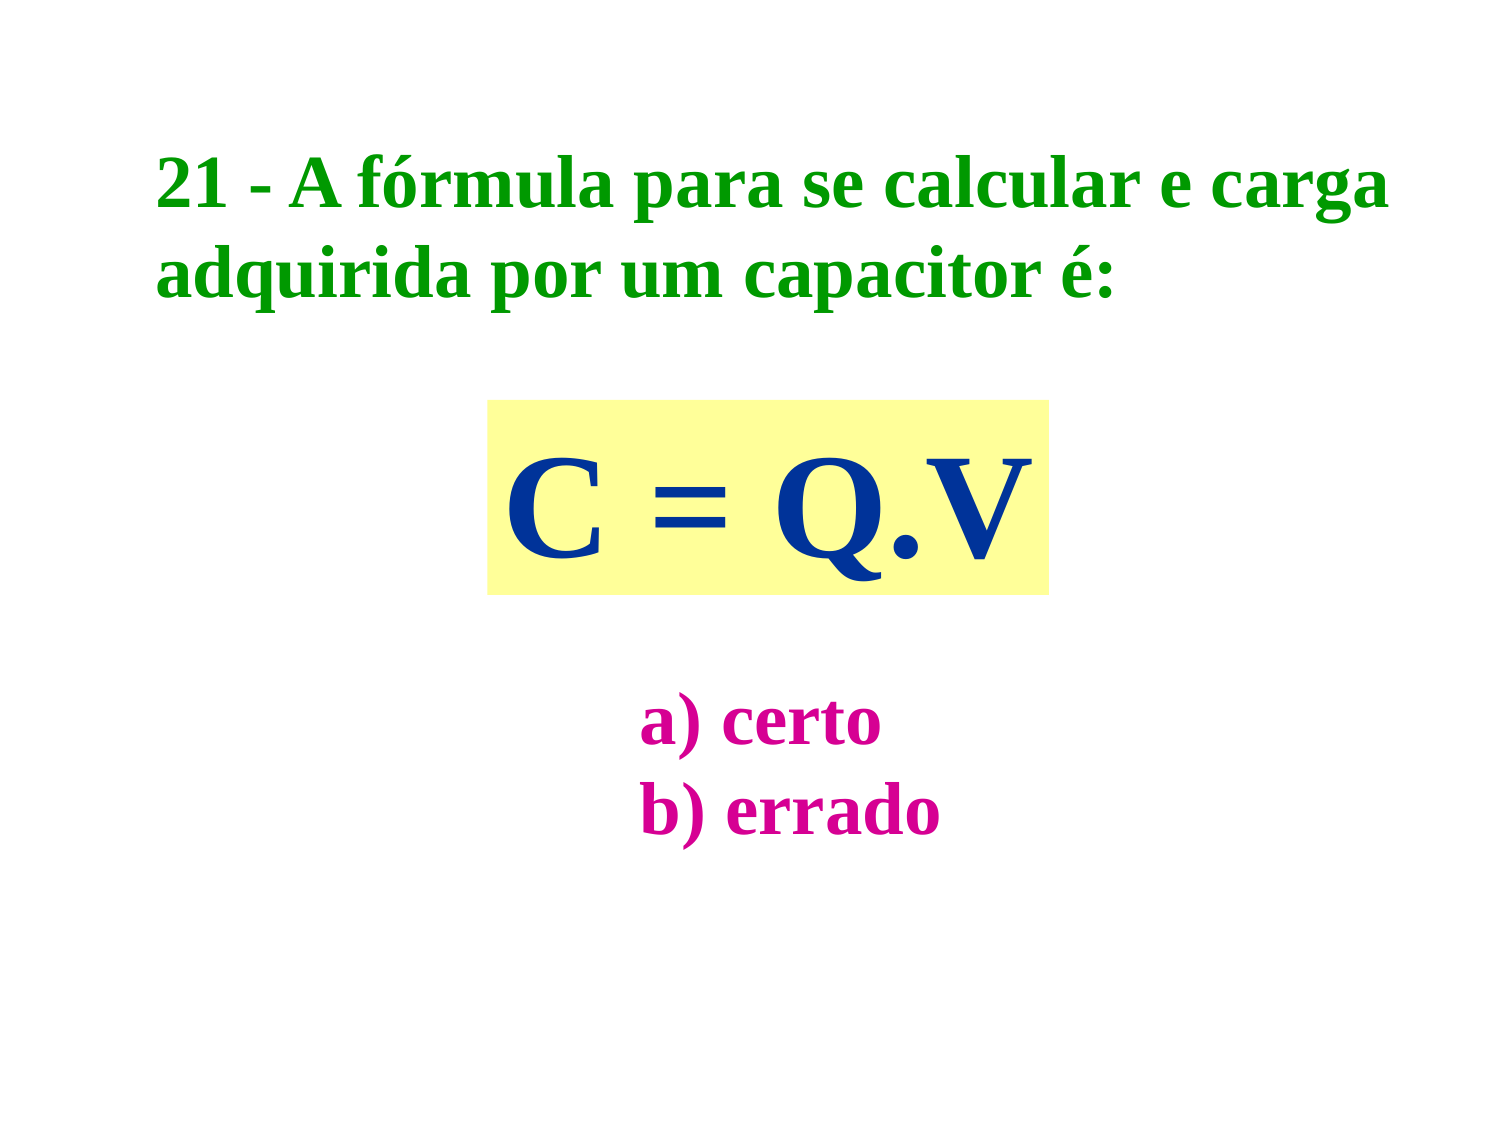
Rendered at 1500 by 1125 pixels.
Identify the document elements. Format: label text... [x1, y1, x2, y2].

text_box 21 - A fórmula para se calcular e carga adquirida por um capacitor é: [139, 124, 1406, 320]
text_box C = Q.V [487, 399, 1049, 595]
text_box a) certo b) errado [624, 662, 958, 858]
